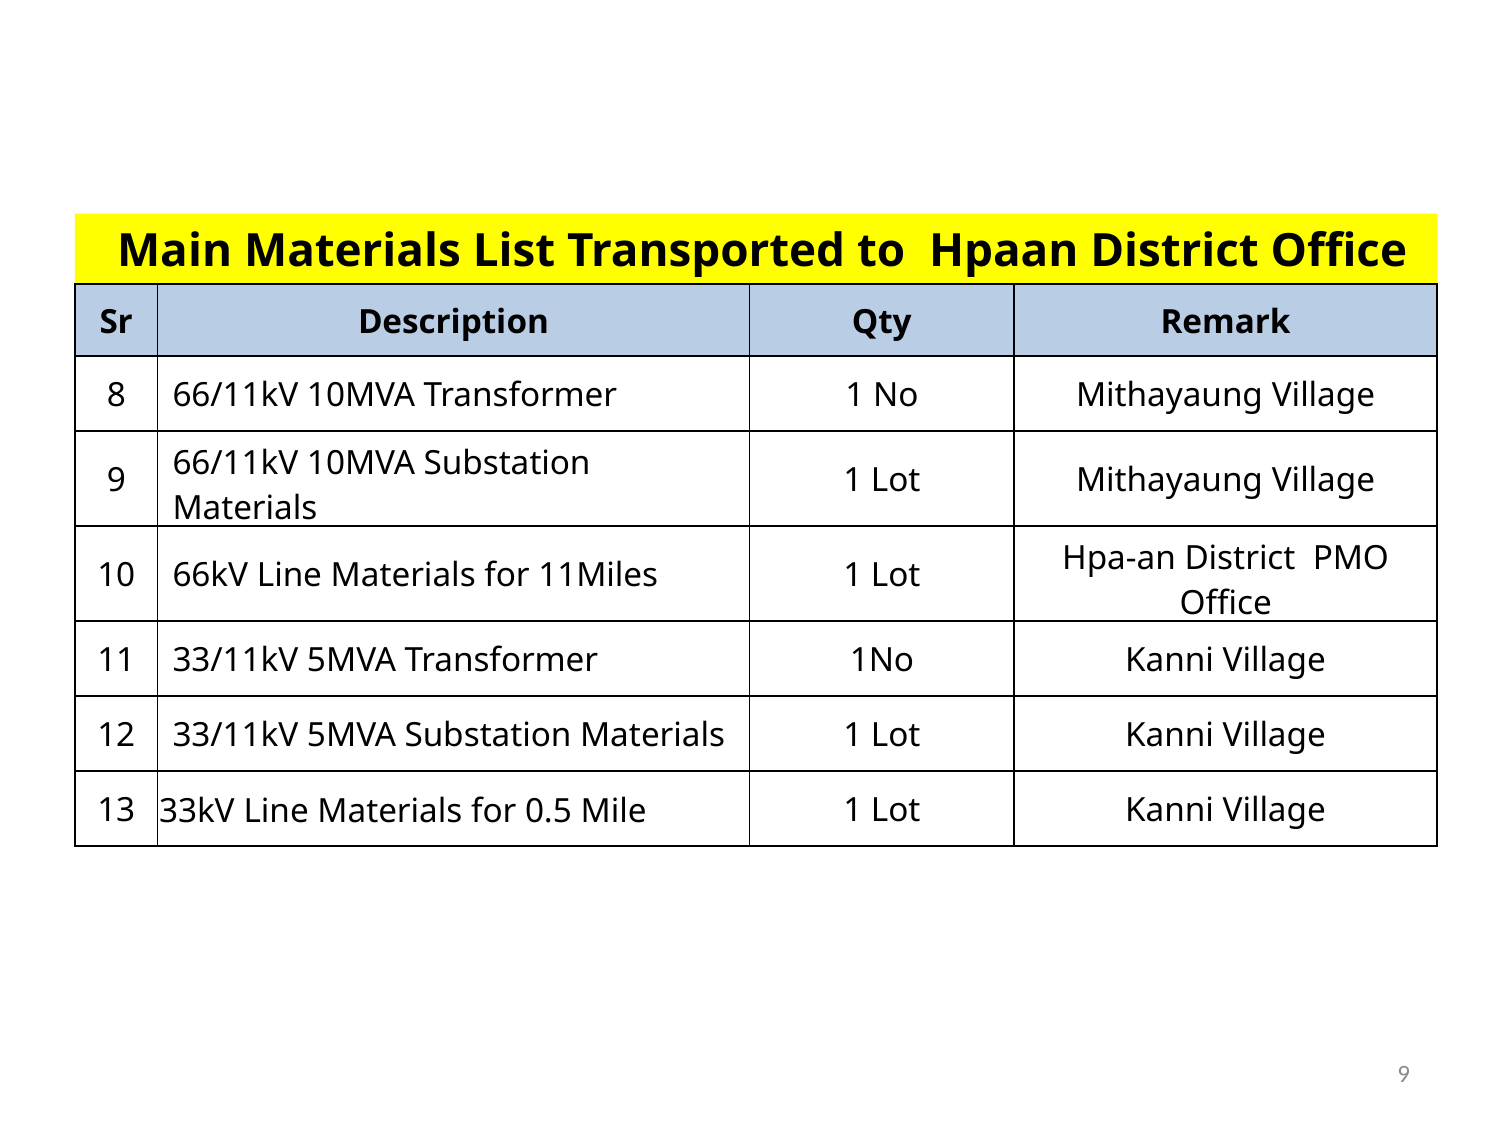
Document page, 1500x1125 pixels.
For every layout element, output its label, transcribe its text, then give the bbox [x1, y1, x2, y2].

slide_number 9 [1074, 1042, 1425, 1103]
table_cell Kanni Village [1015, 697, 1436, 770]
table_cell 1 Lot [750, 772, 1013, 845]
table_cell Mithayaung Village [1015, 432, 1436, 525]
table_cell 12 [76, 697, 157, 770]
table_cell 10 [76, 527, 157, 620]
table_cell 9 [76, 432, 157, 525]
table_cell 1 Lot [750, 527, 1013, 620]
table_header Sr [76, 285, 157, 355]
table_cell Kanni Village [1015, 772, 1436, 845]
table_cell 33/11kV 5MVA Transformer [158, 622, 749, 695]
table_cell Kanni Village [1015, 622, 1436, 695]
table_cell Mithayaung Village [1015, 357, 1436, 430]
table_header Remark [1015, 285, 1436, 355]
table_cell 66/11kV 10MVA Substation Materials [158, 432, 749, 525]
table_cell 66/11kV 10MVA Transformer [158, 357, 749, 430]
table_cell 33kV Line Materials for 0.5 Mile [158, 772, 749, 845]
table_header Qty [750, 285, 1013, 355]
table_cell 11 [76, 622, 157, 695]
text_box Main Materials List Transported to Hpaan District Office [74, 213, 1438, 283]
table_cell 1 No [750, 357, 1013, 430]
table_cell 1No [750, 622, 1013, 695]
table_cell 1 Lot [750, 432, 1013, 525]
table_cell 8 [76, 357, 157, 430]
table_header Description [158, 285, 749, 355]
table_cell 13 [76, 772, 157, 845]
table_cell 66kV Line Materials for 11Miles [158, 527, 749, 620]
table_cell Hpa-an District PMO Office [1015, 527, 1436, 620]
table_cell 1 Lot [750, 697, 1013, 770]
table_cell 33/11kV 5MVA Substation Materials [158, 697, 749, 770]
